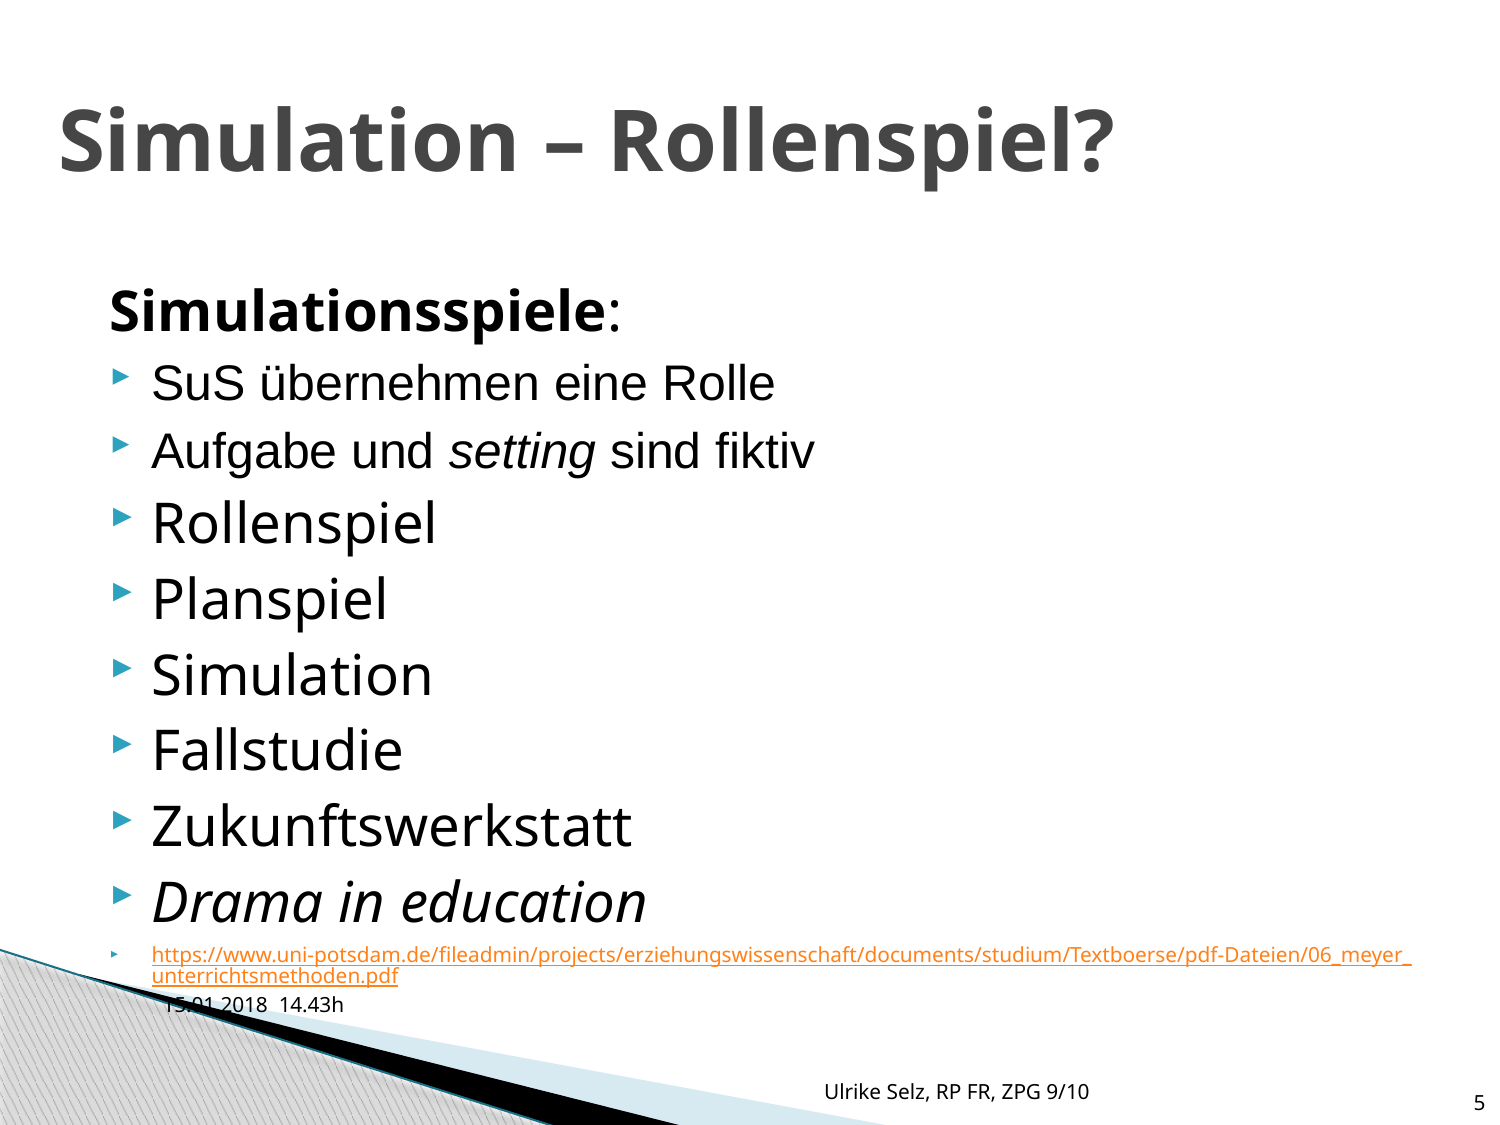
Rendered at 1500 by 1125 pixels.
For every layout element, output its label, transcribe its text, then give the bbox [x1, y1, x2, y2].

title Simulation – Rollenspiel? [43, 54, 1394, 220]
list Simulationsspiele: SuS übernehmen eine Rolle Aufgabe und setting sind fiktiv Rollenspiel Planspiel Simulation Fallstudie Zukunftswerkstatt Drama in education https://www.uni-potsdam.de/fileadmin/projects/erziehungswissenschaft/documents/studium/Textboerse/pdf-Dateien/06_meyer_unterrichtsmethoden.pdf 15.01.2018 14.43h [76, 266, 1428, 951]
text_box 5 [1439, 1065, 1500, 1125]
text_box Ulrike Selz, RP FR, ZPG 9/10 [718, 1051, 1105, 1112]
